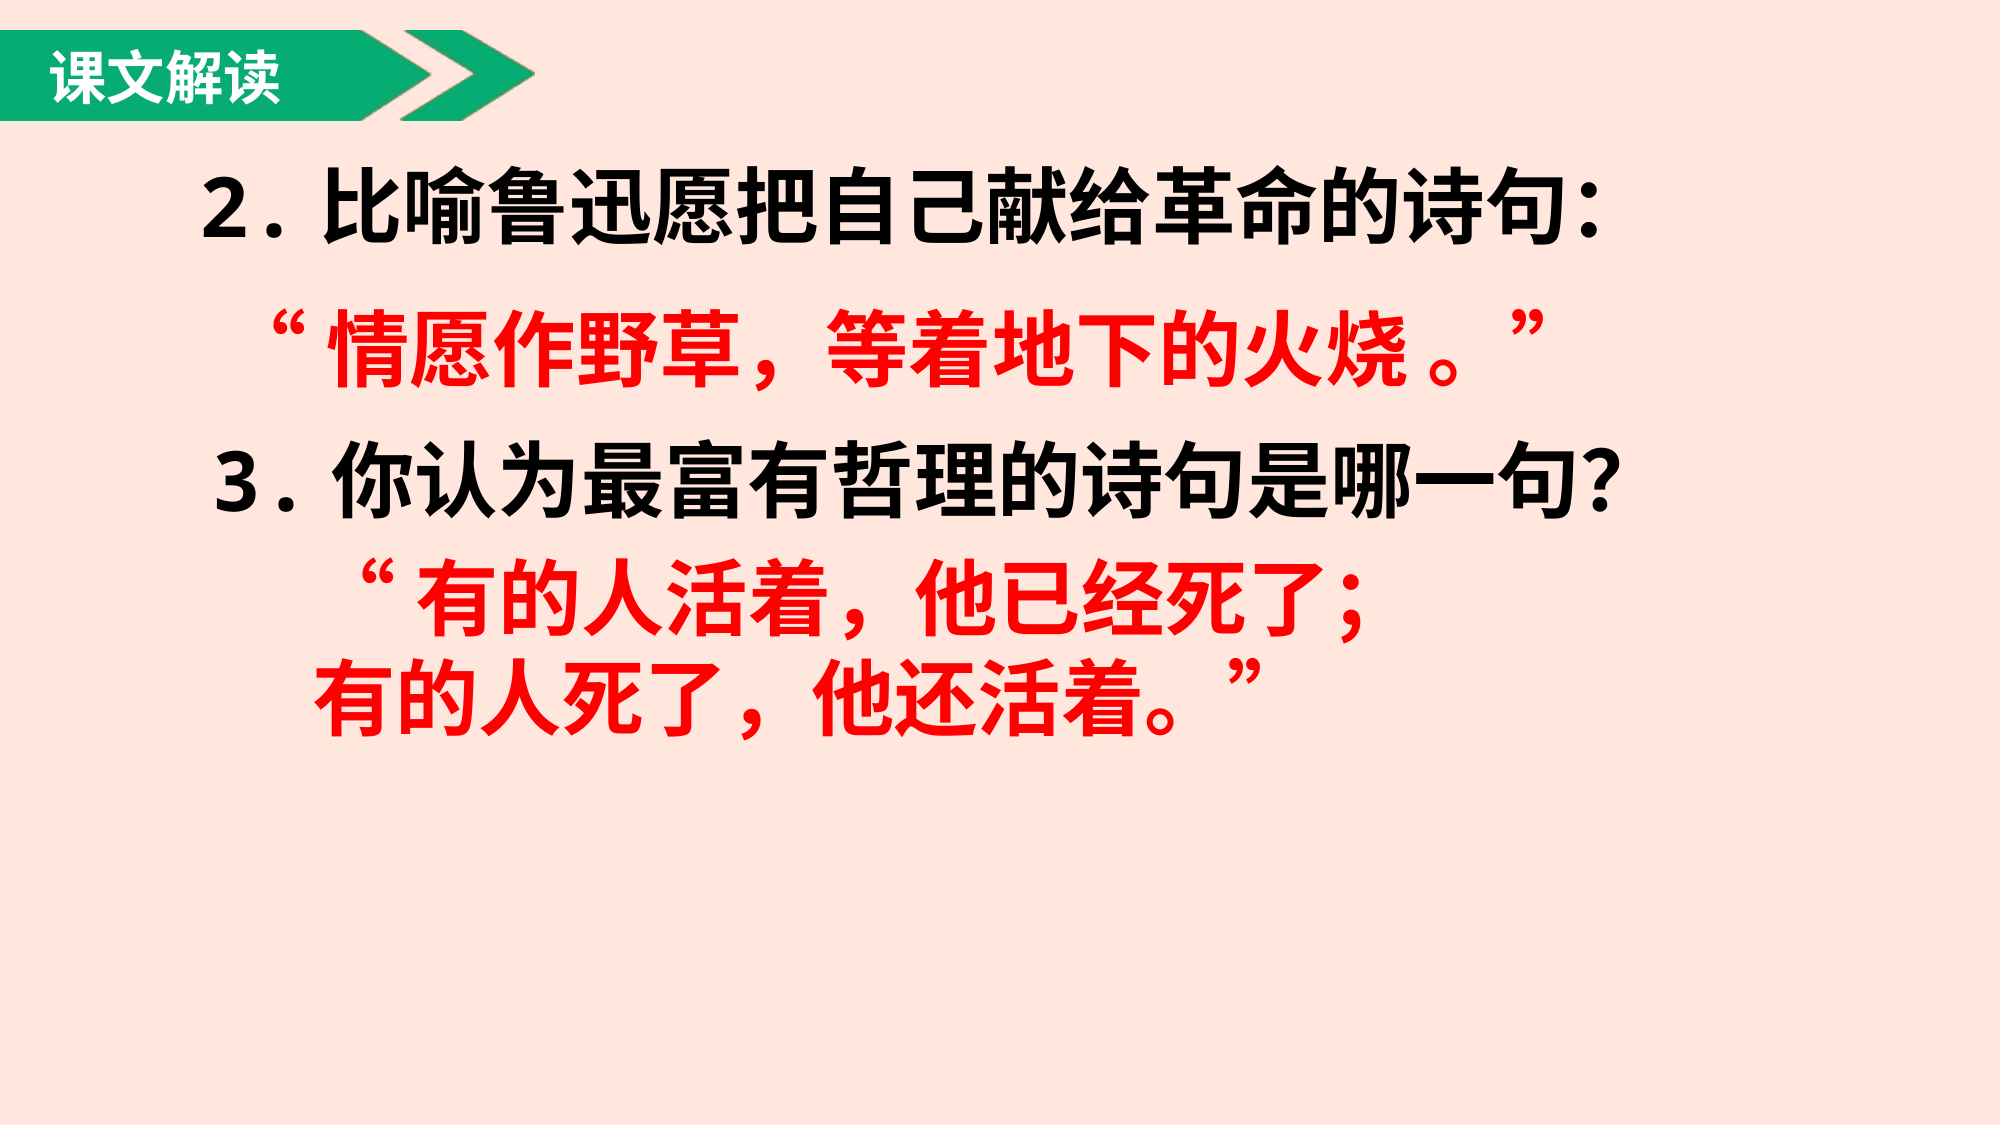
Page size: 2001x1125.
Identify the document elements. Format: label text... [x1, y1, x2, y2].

text_box 课文解读 [33, 33, 325, 119]
text_box “有的人活着，他已经死了； 有的人死了，他还活着。” [297, 538, 1573, 754]
text_box 3.你认为最富有哲理的诗句是哪一句？ [196, 420, 1897, 564]
picture [0, 30, 535, 121]
text_box “情愿作野草，等着地下的火烧 。” [208, 289, 1662, 405]
text_box 2.比喻鲁迅愿把自己献给革命的诗句： [184, 147, 1885, 290]
